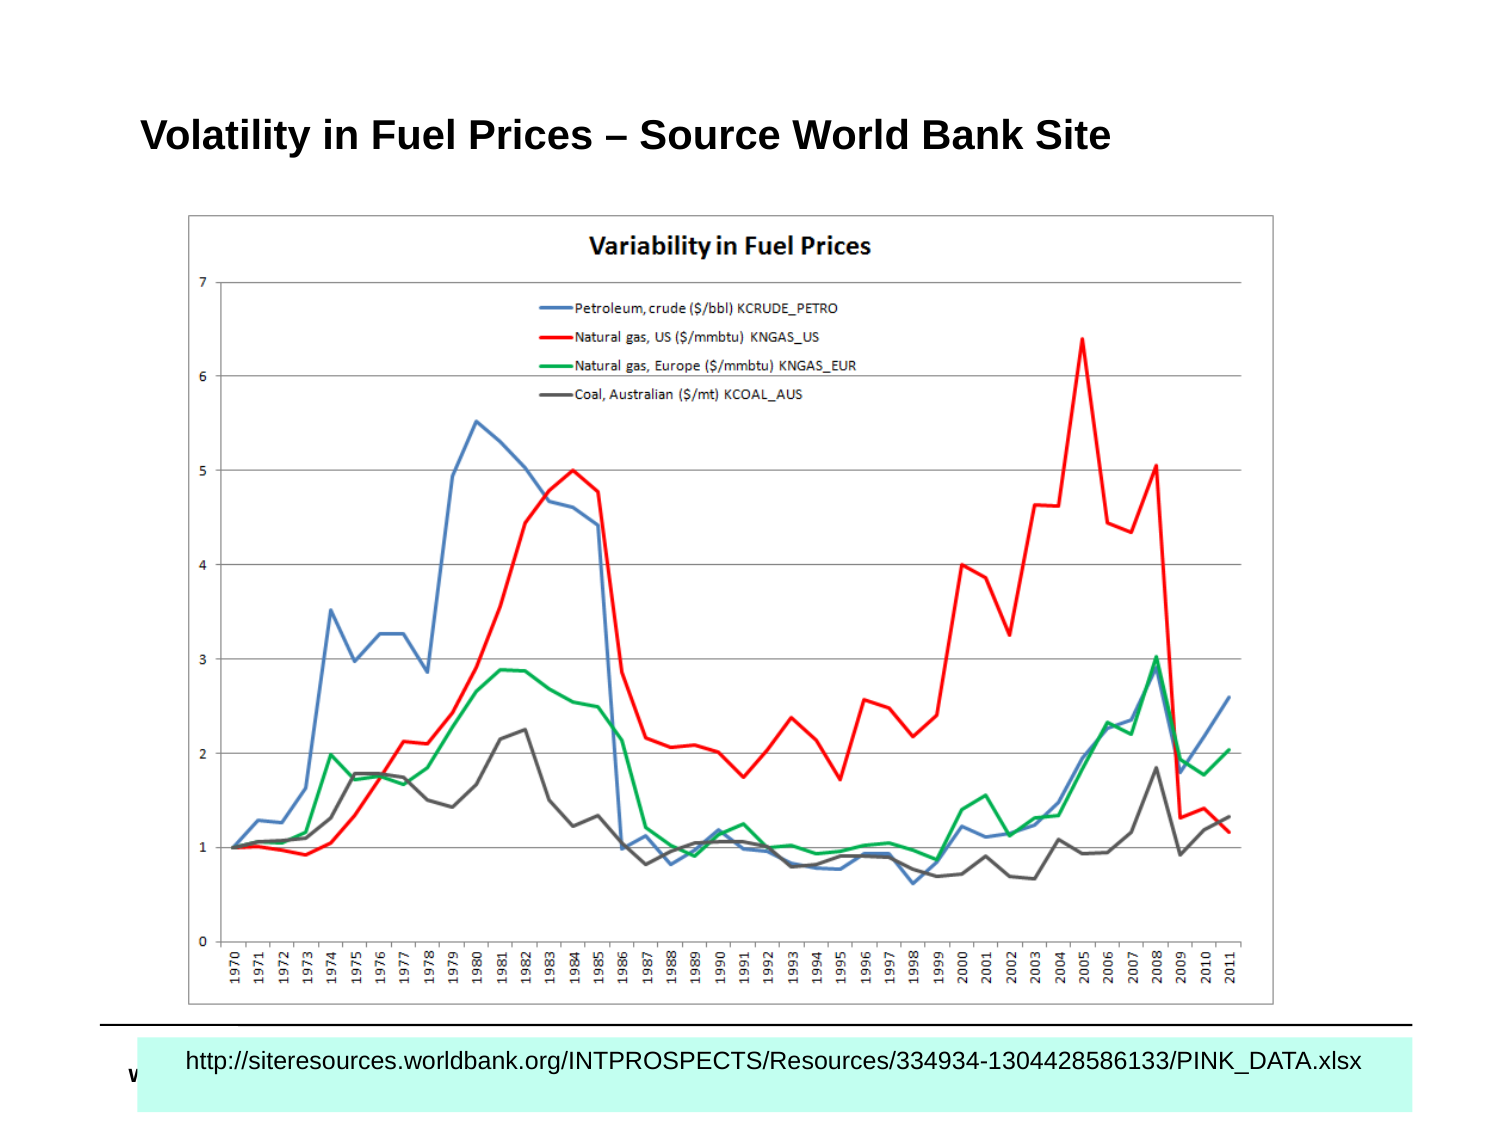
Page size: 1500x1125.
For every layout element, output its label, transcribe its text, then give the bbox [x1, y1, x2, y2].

picture [187, 214, 1276, 1006]
title Volatility in Fuel Prices – Source World Bank Site [125, 99, 1288, 225]
text_box http://siteresources.worldbank.org/INTPROSPECTS/Resources/334934-1304428586133/PINK_DATA.xlsx [137, 1037, 1413, 1113]
